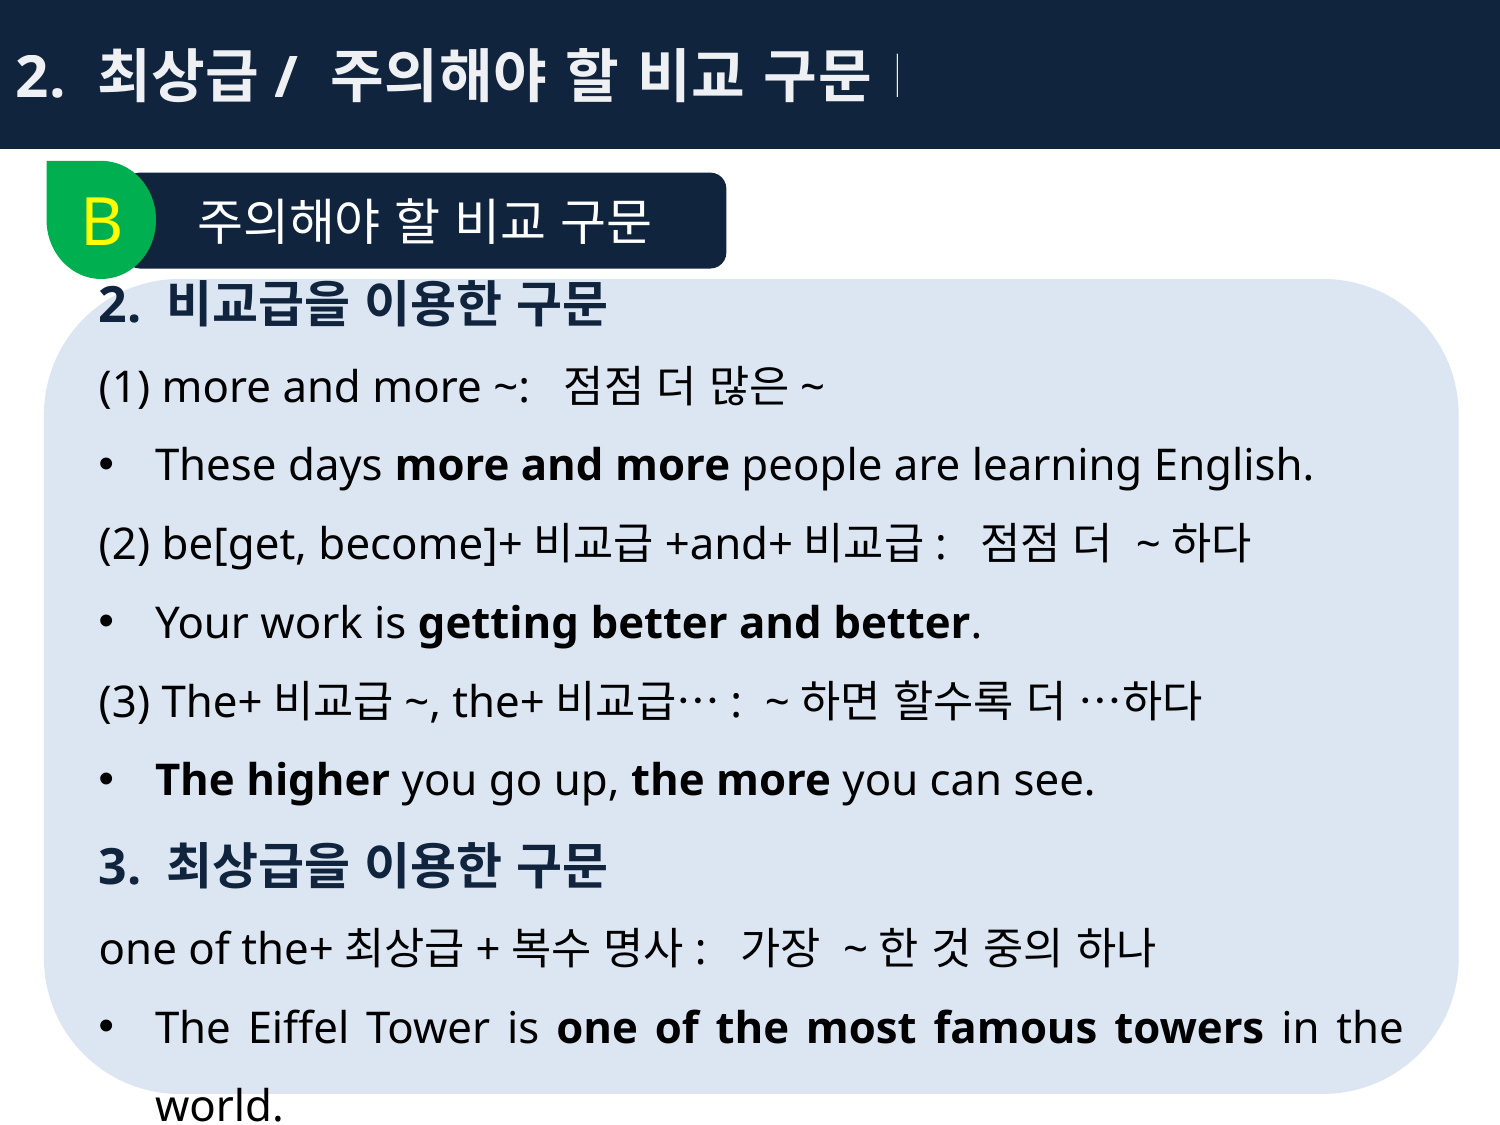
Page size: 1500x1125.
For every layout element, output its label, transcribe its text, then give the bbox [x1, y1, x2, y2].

text_box B [65, 171, 137, 266]
text_box 2. 비교급을 이용한 구문 (1) more and more ~: 점점 더 많은~ These days more and more people are learning English. (2) be[get, become]+비교급+and+비교급: 점점 더 ~하다 Your work is getting better and better. (3) The+비교급~, the+비교급…: ~하면 할수록 더 …하다 The higher you go up, the more you can see. 3. 최상급을 이용한 구문 one of the+최상급+복수 명사: 가장 ~한 것 중의 하나 The Eiffel Tower is one of the most famous towers in the world. [41, 276, 1461, 1097]
text_box [44, 158, 159, 282]
text_box 주의해야 할 비교 구문 [135, 170, 729, 271]
text_box 2. 최상급/ 주의해야 할 비교 구문Ⅰ [0, 0, 1500, 151]
